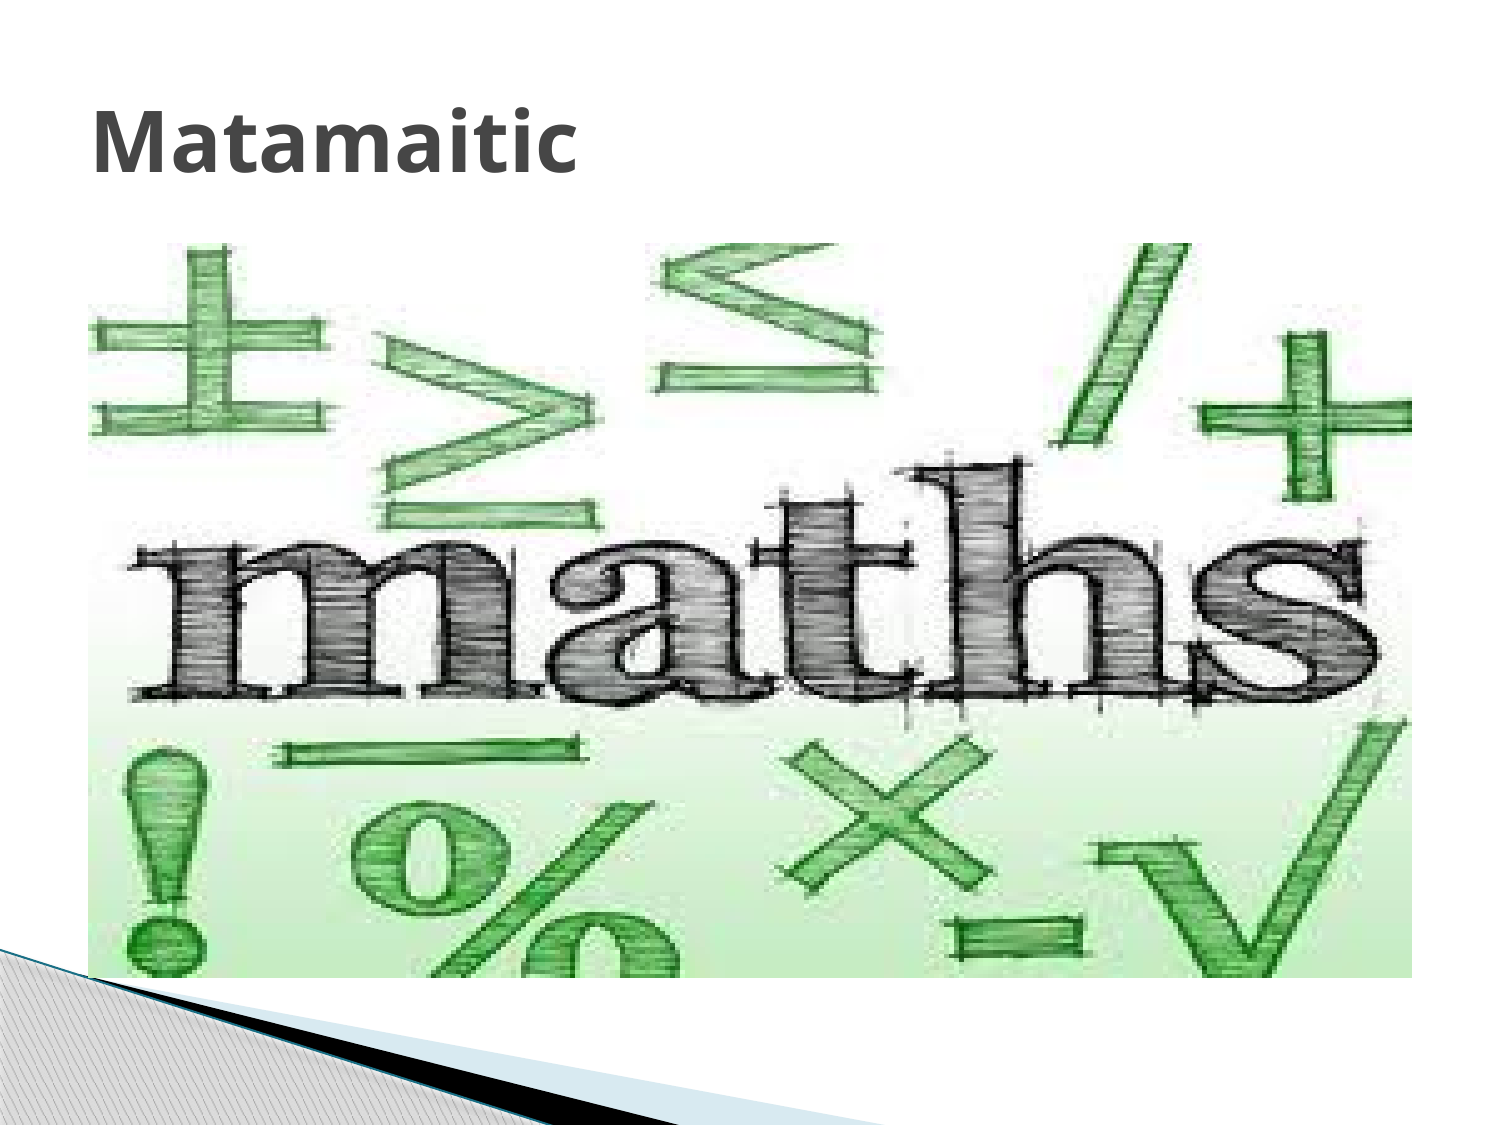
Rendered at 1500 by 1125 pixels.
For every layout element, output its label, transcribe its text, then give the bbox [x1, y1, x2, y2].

picture [88, 243, 1412, 978]
title Matamaitic [75, 45, 1425, 233]
